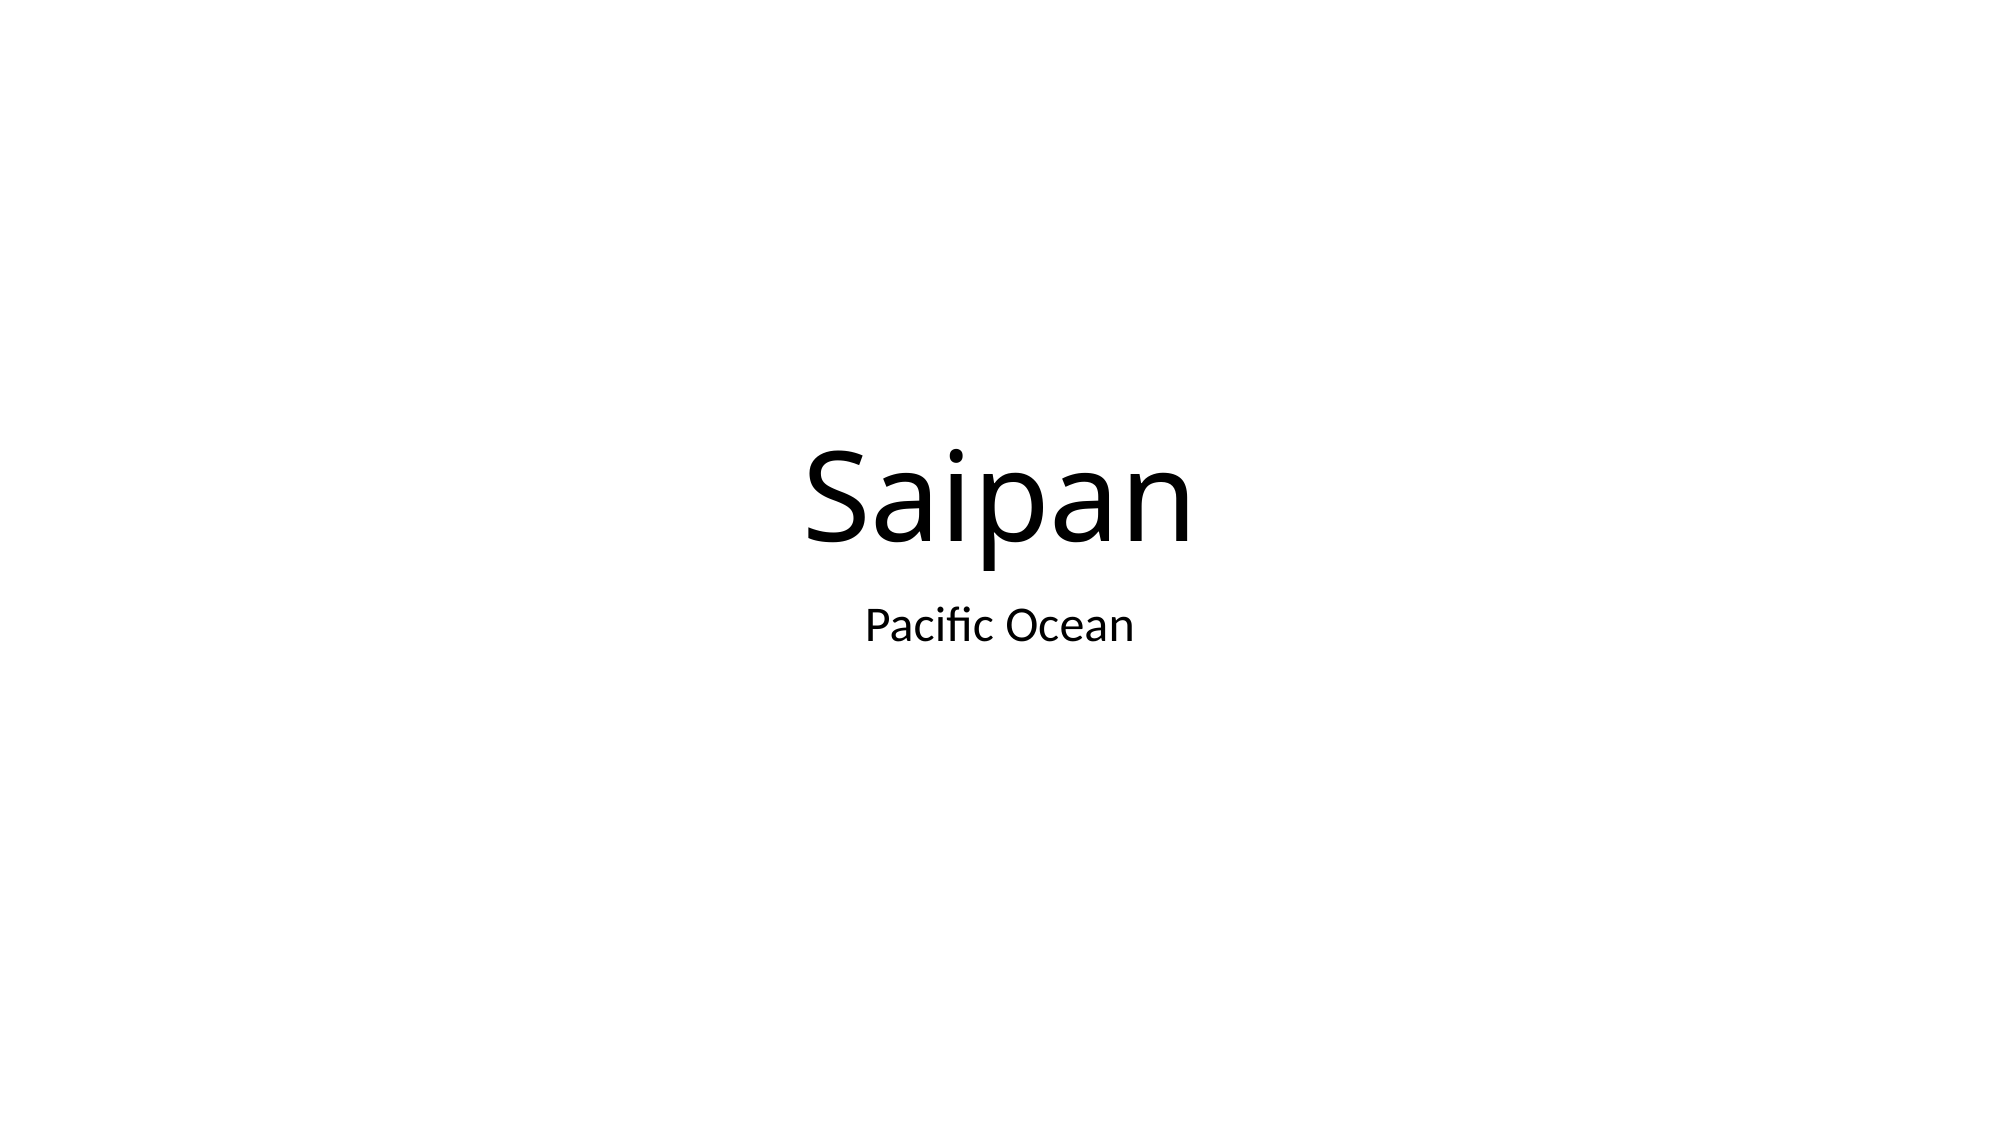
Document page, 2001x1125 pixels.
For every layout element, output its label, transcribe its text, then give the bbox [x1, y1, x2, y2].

title Saipan [249, 184, 1750, 576]
subtitle Pacific Ocean [249, 590, 1750, 863]
